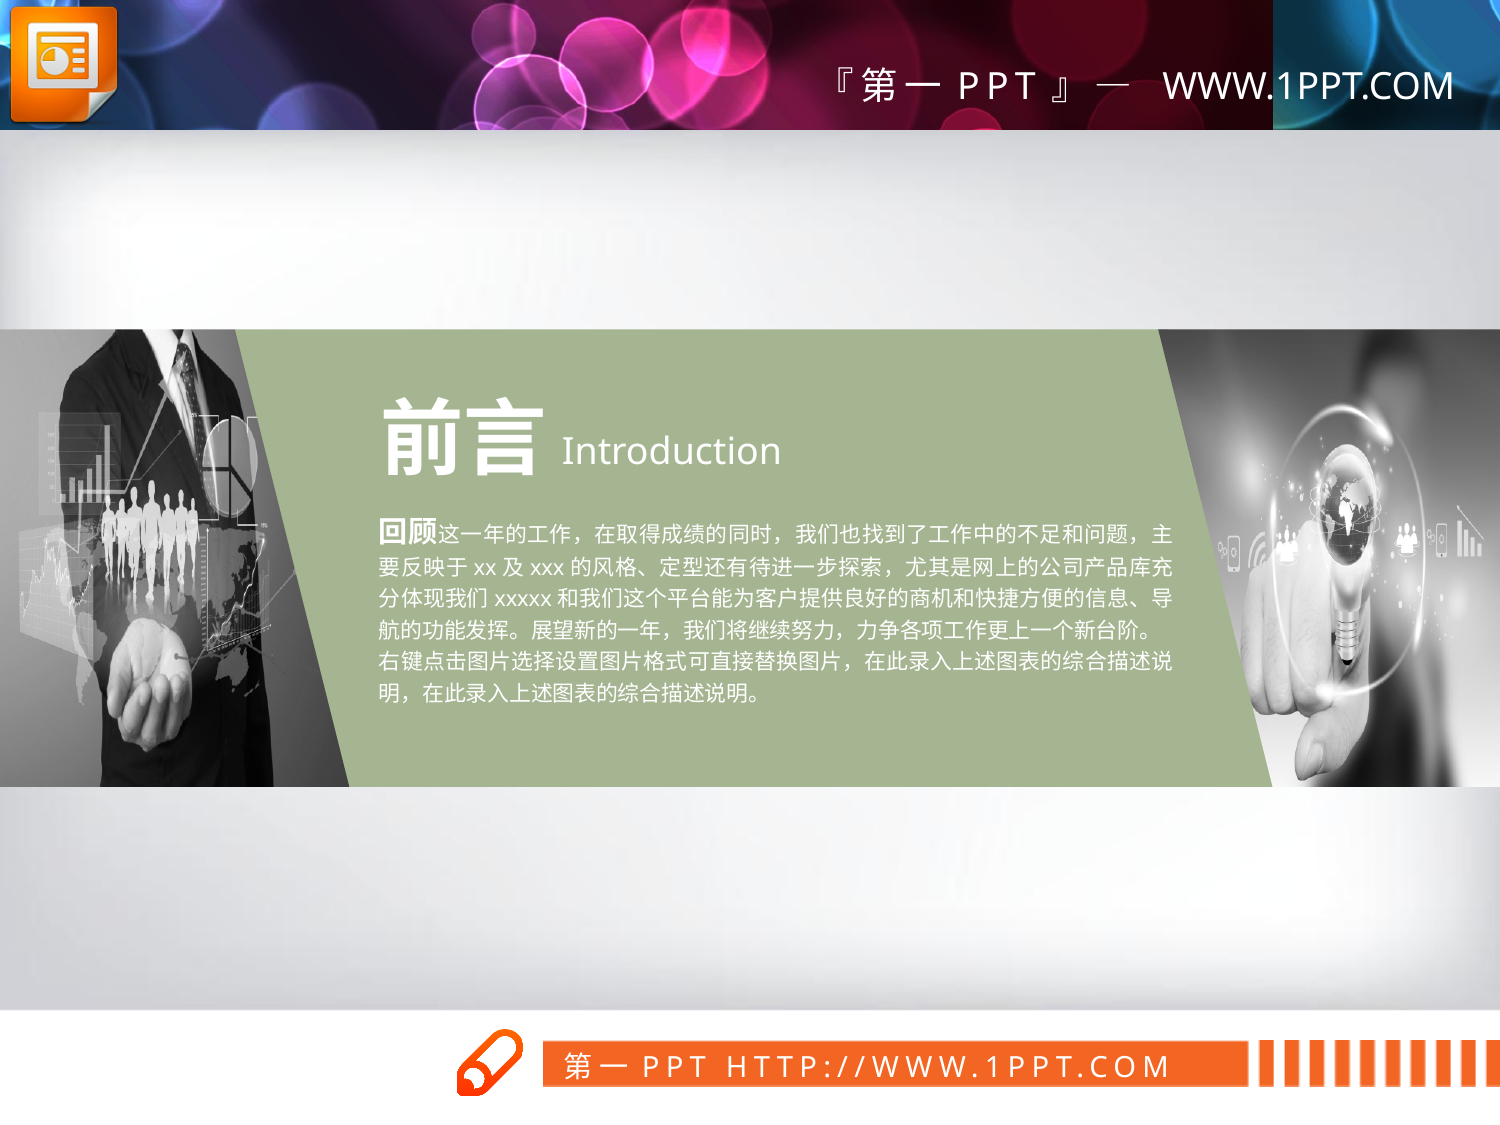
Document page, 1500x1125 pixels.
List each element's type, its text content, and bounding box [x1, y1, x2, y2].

text_box [0, 329, 350, 787]
picture [0, 787, 1500, 1012]
picture [0, 0, 1500, 329]
text_box [236, 329, 1272, 787]
text_box 前言 [365, 377, 562, 493]
text_box [1158, 329, 1500, 787]
text_box 回顾这一年的工作，在取得成绩的同时，我们也找到了工作中的不足和问题，主要反映于xx及xxx的风格、定型还有待进一步探索，尤其是网上的公司产品库充分体现我们xxxxx和我们这个平台能为客户提供良好的商机和快捷方便的信息、导航的功能发挥。展望新的一年，我们将继续努力，力争各项工作更上一个新台阶。 右键点击图片选择设置图片格式可直接替换图片，在此录入上述图表的综合描述说明，在此录入上述图表的综合描述说明。 [364, 498, 1190, 714]
text_box Introduction [547, 419, 798, 480]
picture [543, 1040, 1500, 1087]
